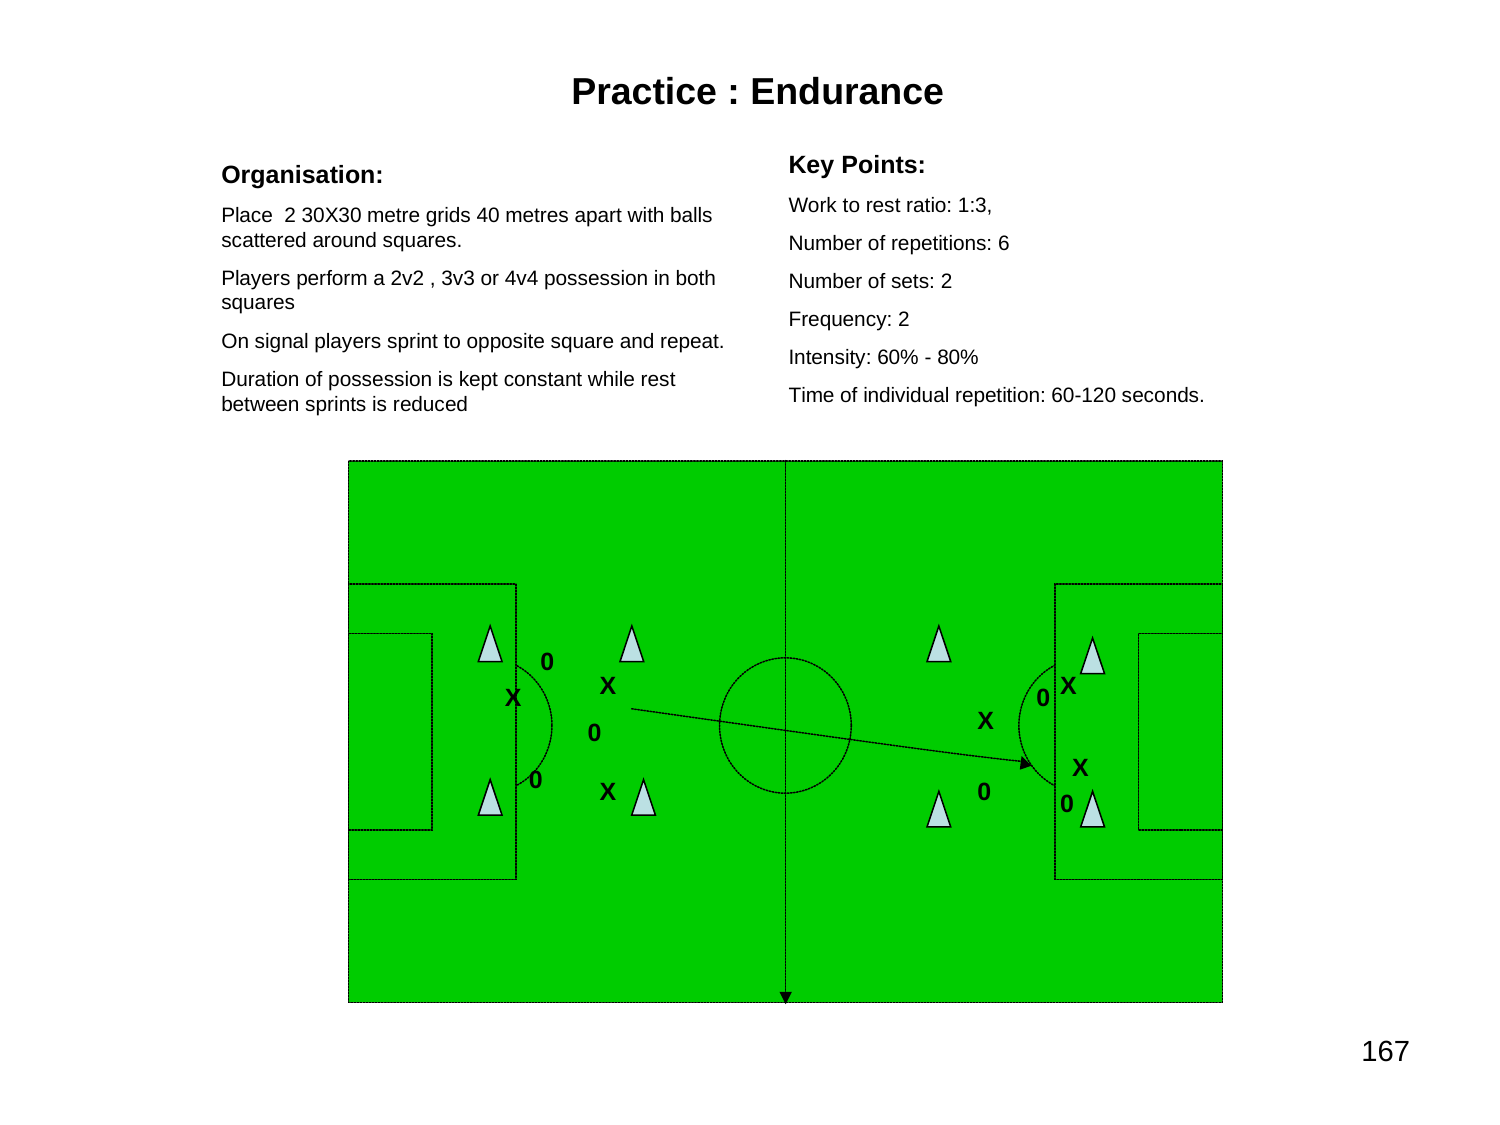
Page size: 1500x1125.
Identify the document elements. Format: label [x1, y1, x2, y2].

text_box [206, 59, 1388, 453]
text_box [348, 460, 1223, 1005]
text_box [1074, 1024, 1425, 1103]
